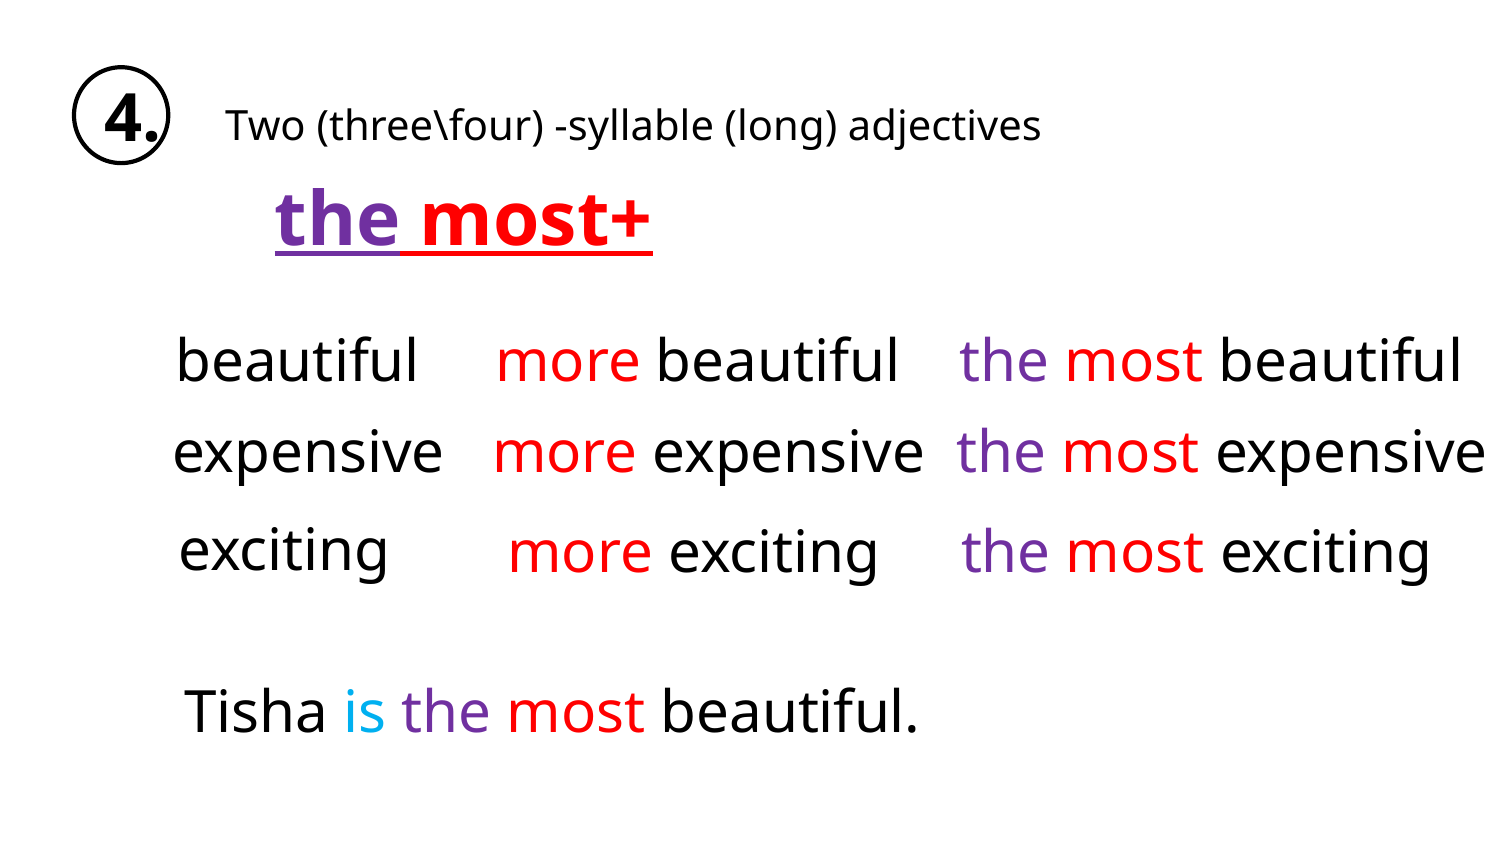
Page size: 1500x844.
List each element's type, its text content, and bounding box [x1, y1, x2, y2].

text_box exciting [163, 504, 406, 590]
text_box more exciting [492, 506, 911, 592]
text_box the most+ [259, 163, 668, 268]
text_box expensive [157, 406, 460, 492]
text_box Two (three\four) -syllable (long) adjectives [210, 91, 1079, 156]
text_box Tisha is the most beautiful. [169, 666, 936, 752]
text_box 4. [138, 67, 194, 162]
text_box the most beautiful [944, 315, 1478, 401]
text_box 4. [89, 154, 101, 162]
text_box [71, 65, 171, 166]
text_box the most expensive [941, 406, 1500, 492]
text_box more expensive [477, 406, 941, 492]
text_box 4. [89, 67, 104, 76]
text_box the most exciting [946, 506, 1463, 592]
text_box more beautiful [480, 315, 916, 401]
text_box beautiful [160, 315, 435, 401]
